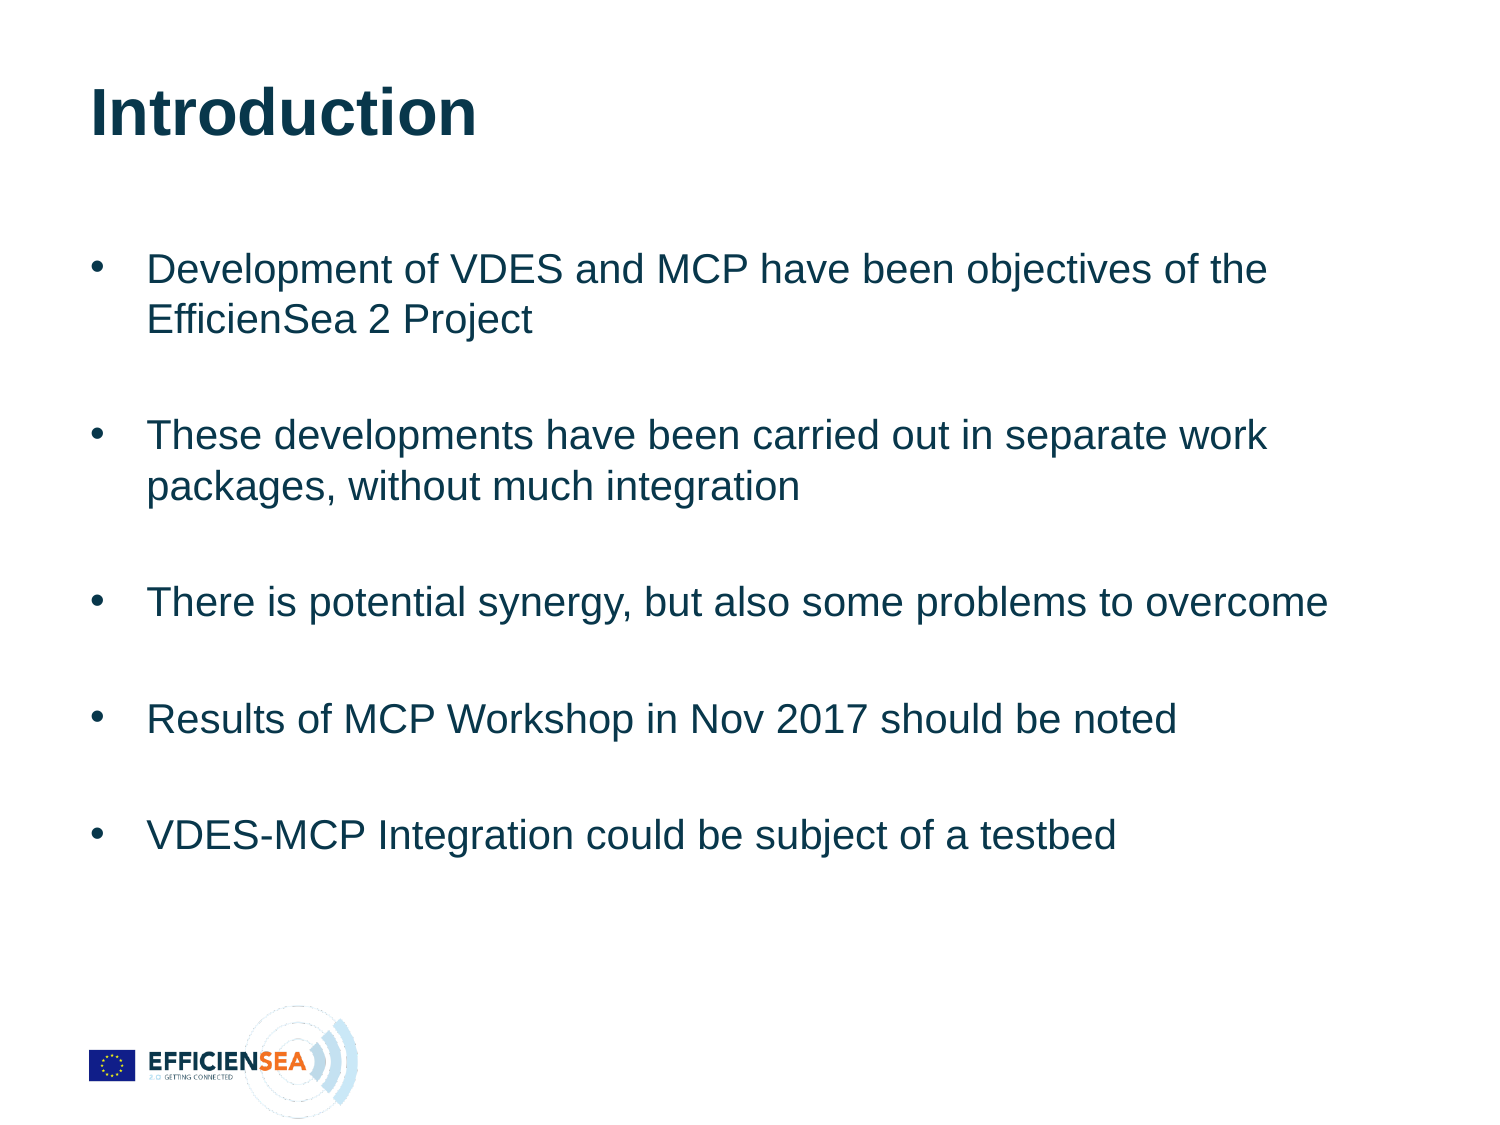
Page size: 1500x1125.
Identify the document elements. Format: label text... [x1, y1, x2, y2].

list Development of VDES and MCP have been objectives of the EfficienSea 2 Project These developments have been carried out in separate work packages, without much integration There is potential synergy, but also some problems to overcome Results of MCP Workshop in Nov 2017 should be noted VDES-MCP Integration could be subject of a testbed [75, 175, 1425, 1008]
picture [88, 1008, 386, 1122]
title Introduction [75, 45, 1425, 173]
